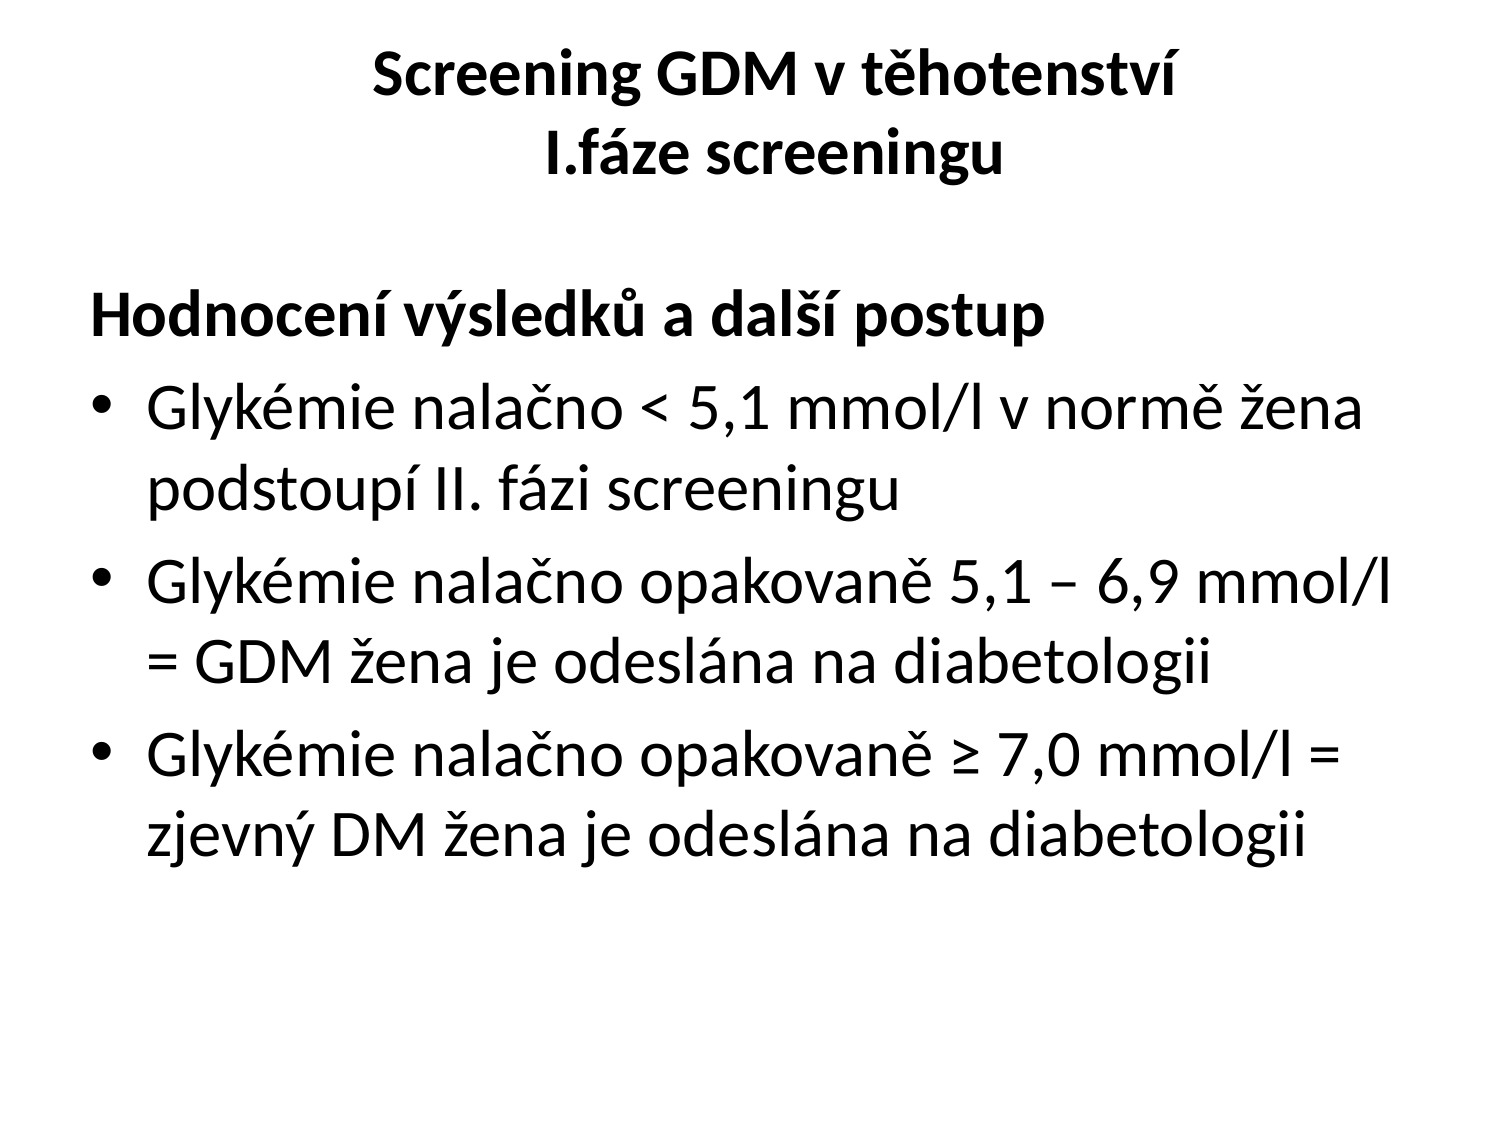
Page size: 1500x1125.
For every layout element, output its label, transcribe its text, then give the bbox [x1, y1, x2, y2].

title Screening GDM v těhotenství I.fáze screeningu [100, 54, 1451, 242]
list Hodnocení výsledků a další postup Glykémie nalačno < 5,1 mmol/l v normě žena podstoupí II. fázi screeningu Glykémie nalačno opakovaně 5,1 – 6,9 mmol/l = GDM žena je odeslána na diabetologii Glykémie nalačno opakovaně ≥ 7,0 mmol/l = zjevný DM žena je odeslána na diabetologii [75, 262, 1425, 1005]
